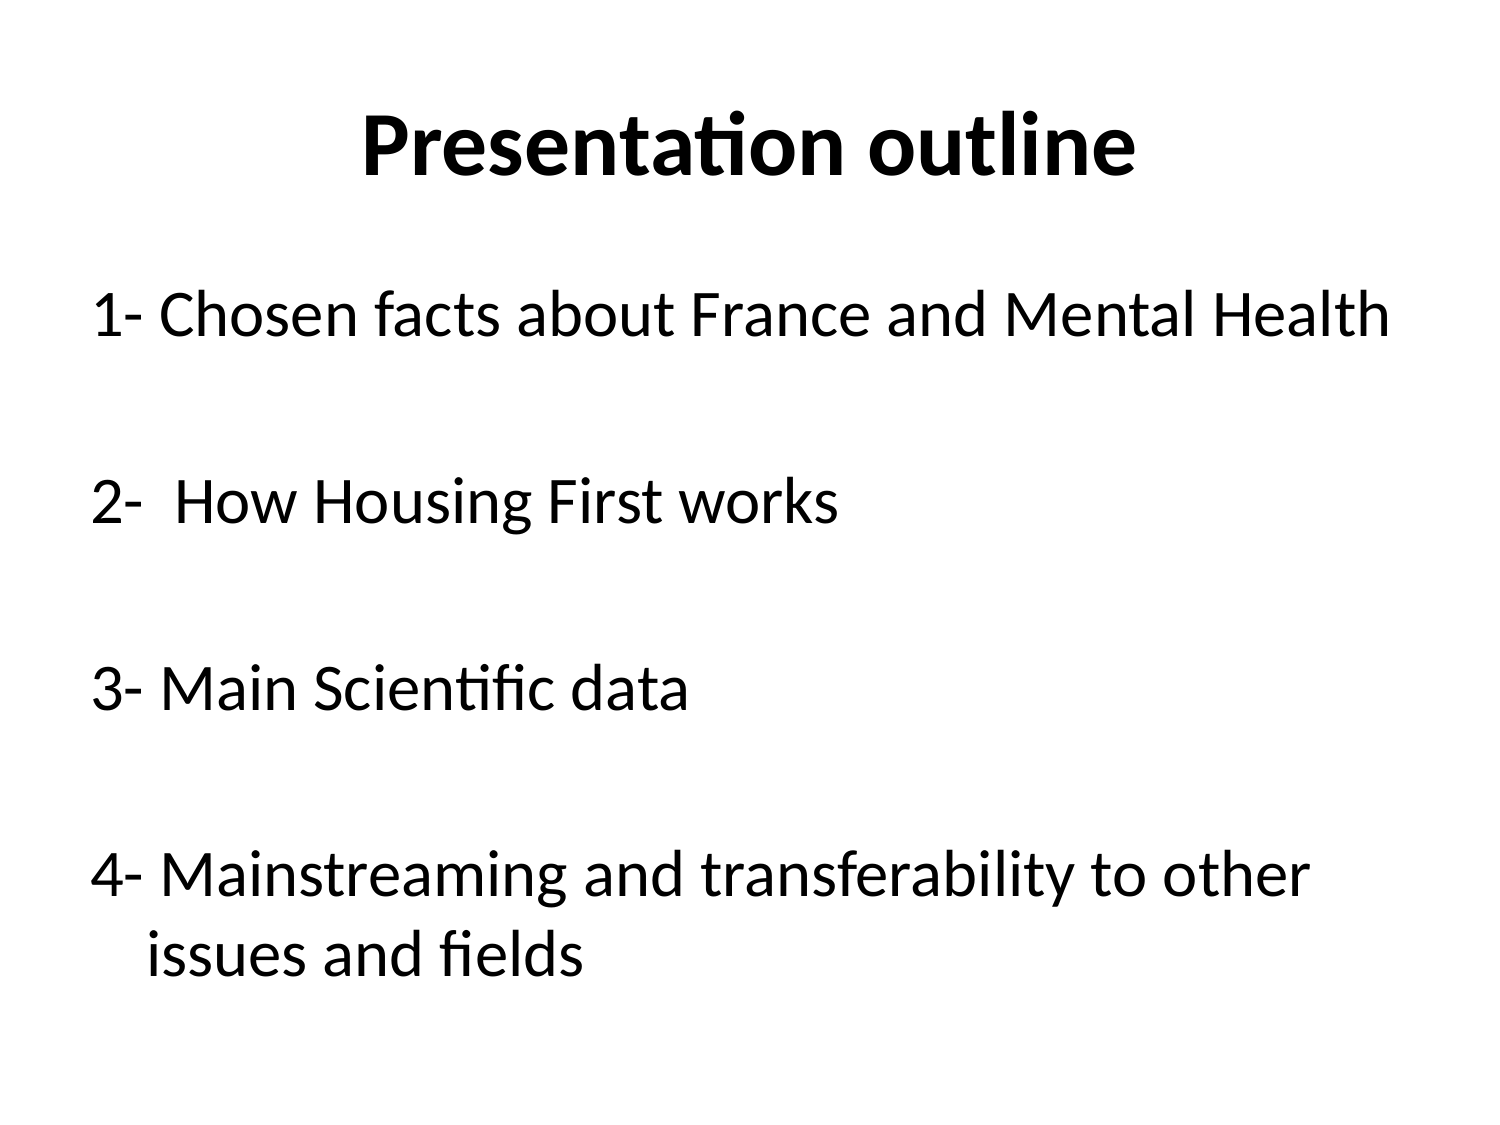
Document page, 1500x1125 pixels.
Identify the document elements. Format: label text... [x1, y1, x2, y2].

list 1- Chosen facts about France and Mental Health 2- How Housing First works 3- Main Scientific data 4- Mainstreaming and transferability to other issues and fields [74, 262, 1426, 1006]
title Presentation outline [74, 44, 1426, 233]
